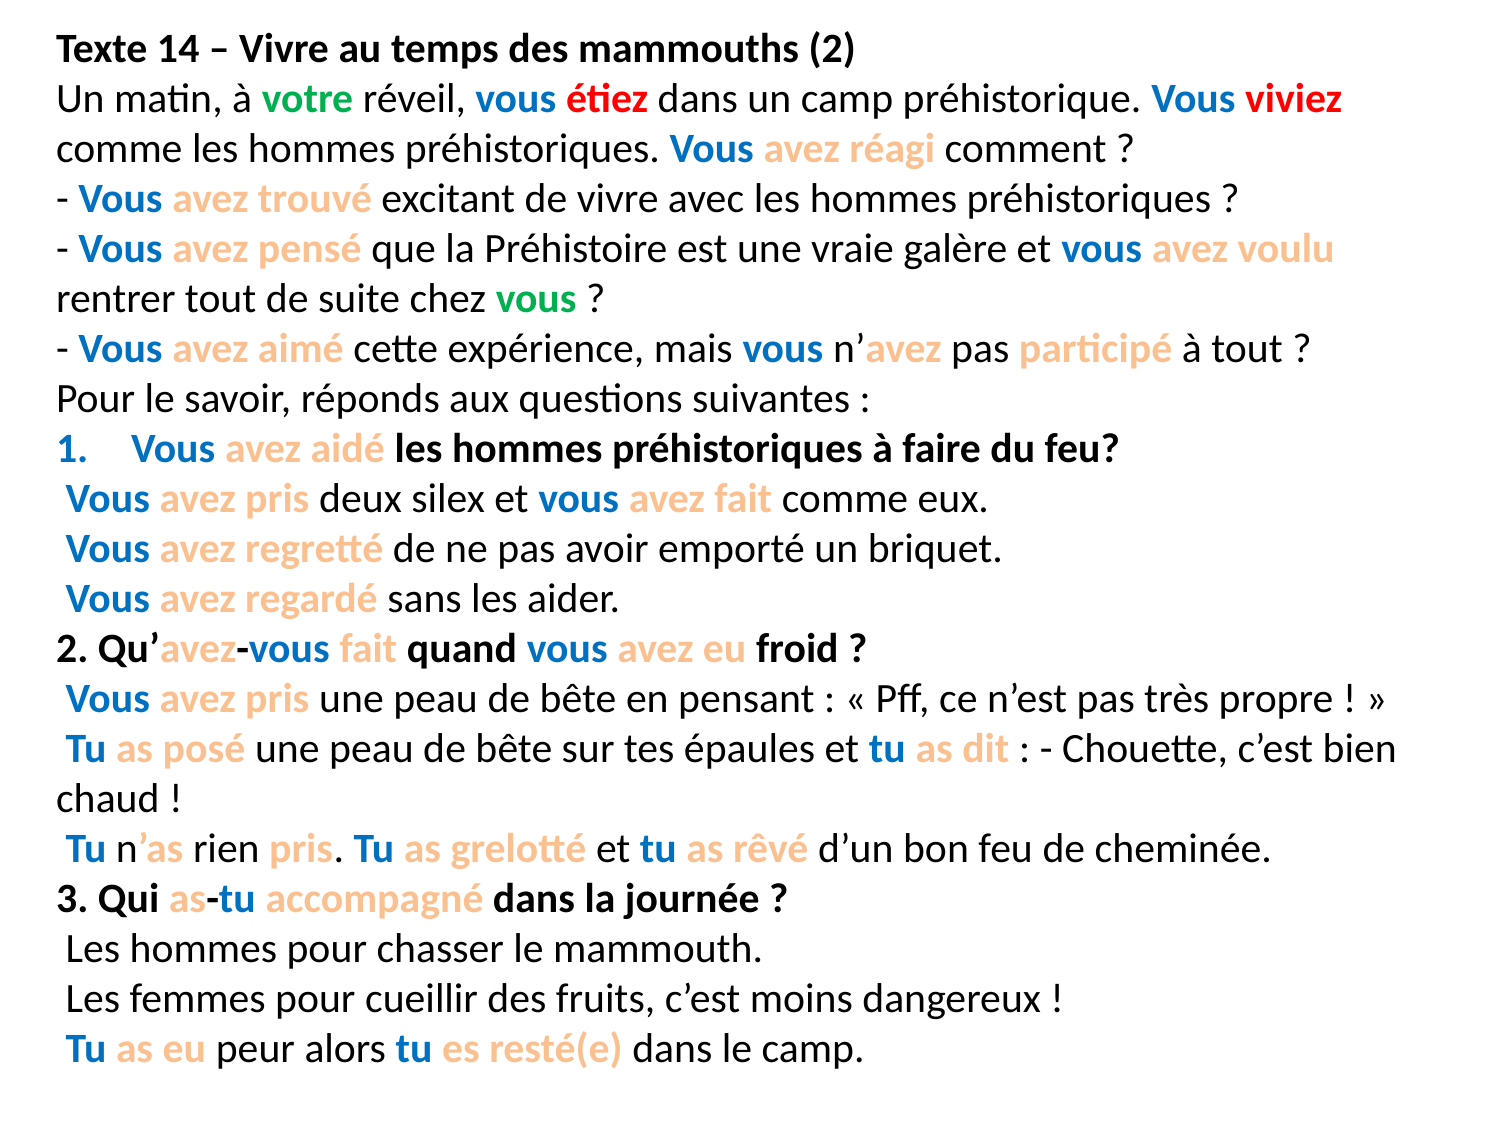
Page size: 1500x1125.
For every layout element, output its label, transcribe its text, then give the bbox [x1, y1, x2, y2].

text_box Texte 14 – Vivre au temps des mammouths (2) Un matin, à votre réveil, vous étiez dans un camp préhistorique. Vous viviez comme les hommes préhistoriques. Vous avez réagi comment ? - Vous avez trouvé excitant de vivre avec les hommes préhistoriques ? - Vous avez pensé que la Préhistoire est une vraie galère et vous avez voulu rentrer tout de suite chez vous ? - Vous avez aimé cette expérience, mais vous n’avez pas participé à tout ? Pour le savoir, réponds aux questions suivantes : Vous avez aidé les hommes préhistoriques à faire du feu? Vous avez pris deux silex et vous avez fait comme eux. Vous avez regretté de ne pas avoir emporté un briquet. Vous avez regardé sans les aider. 2. Qu’avez-vous fait quand vous avez eu froid ? Vous avez pris une peau de bête en pensant : « Pff, ce n’est pas très propre ! » Tu as posé une peau de bête sur tes épaules et tu as dit : - Chouette, c’est bien chaud ! Tu n’as rien pris. Tu as grelotté et tu as rêvé d’un bon feu de cheminée. 3. Qui as-tu accompagné dans la journée ? Les hommes pour chasser le mammouth. Les femmes pour cueillir des fruits, c’est moins dangereux ! Tu as eu peur alors tu es resté(e) dans le camp. [41, 13, 1471, 1079]
